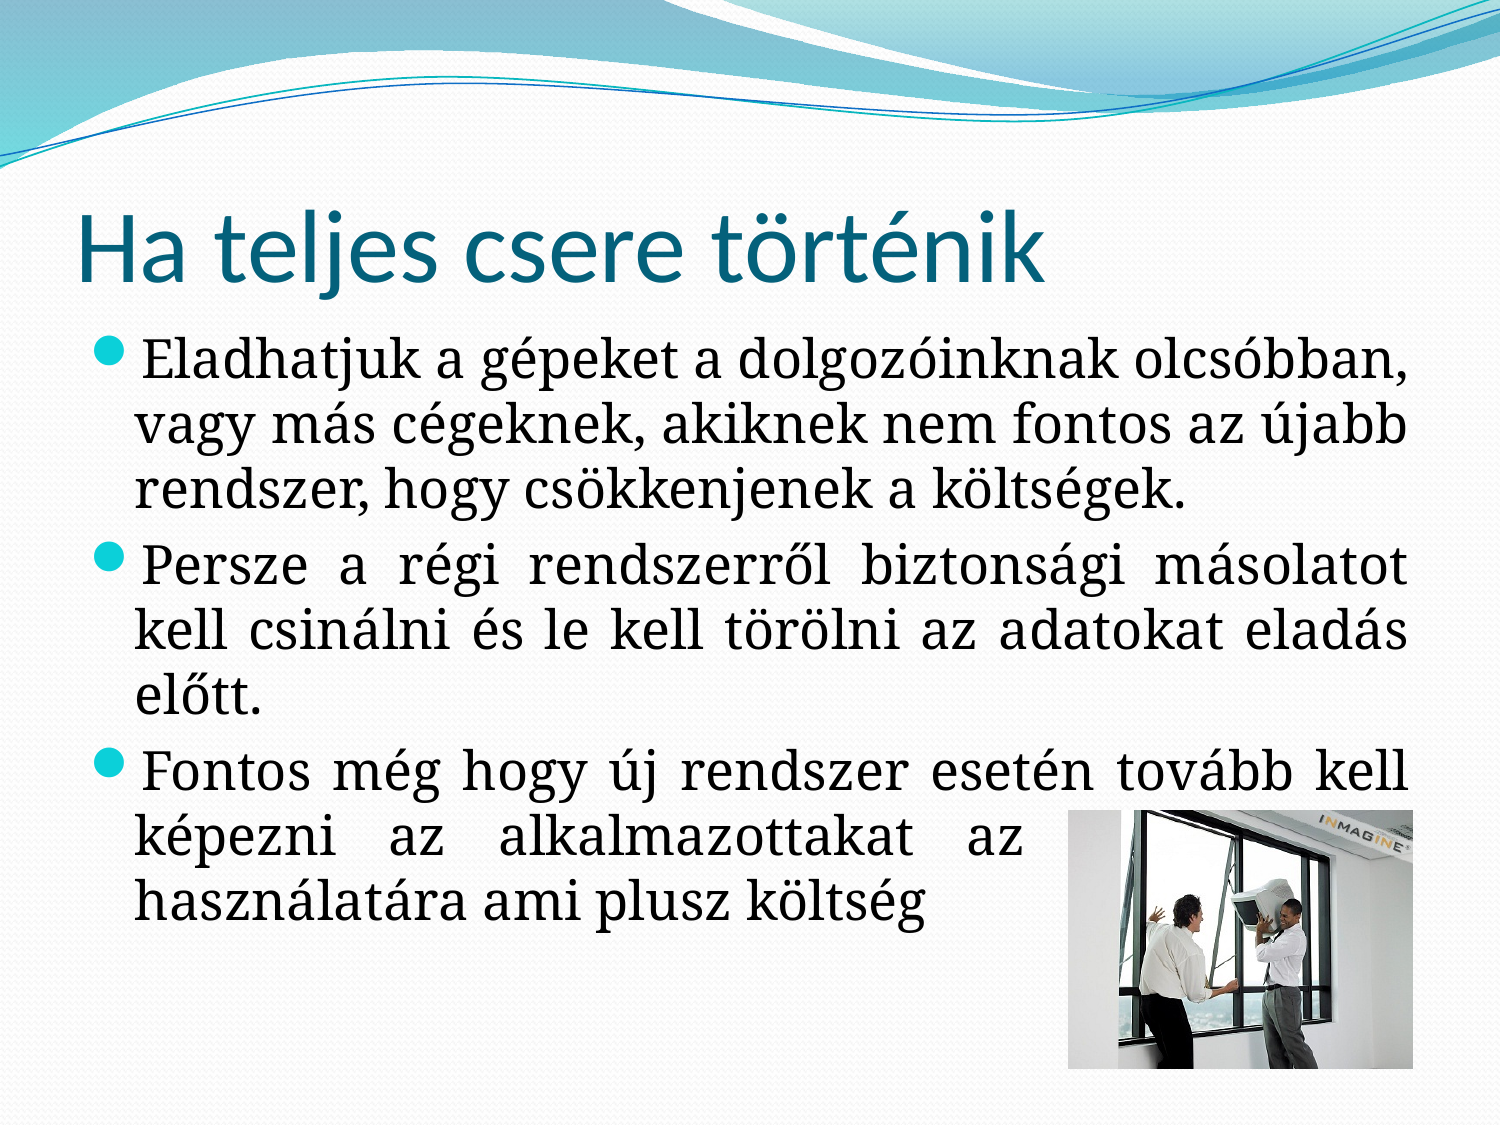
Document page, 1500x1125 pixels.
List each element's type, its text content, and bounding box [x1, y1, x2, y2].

title Ha teljes csere történik [75, 115, 1425, 303]
picture [1068, 810, 1414, 1069]
list Eladhatjuk a gépeket a dolgozóinknak olcsóbban, vagy más cégeknek, akiknek nem fontos az újabb rendszer, hogy csökkenjenek a költségek. Persze a régi rendszerről biztonsági másolatot kell csinálni és le kell törölni az adatokat eladás előtt. Fontos még hogy új rendszer esetén tovább kell képezni az alkalmazottakat az új rendszer használatára ami plusz költség [75, 317, 1425, 1038]
